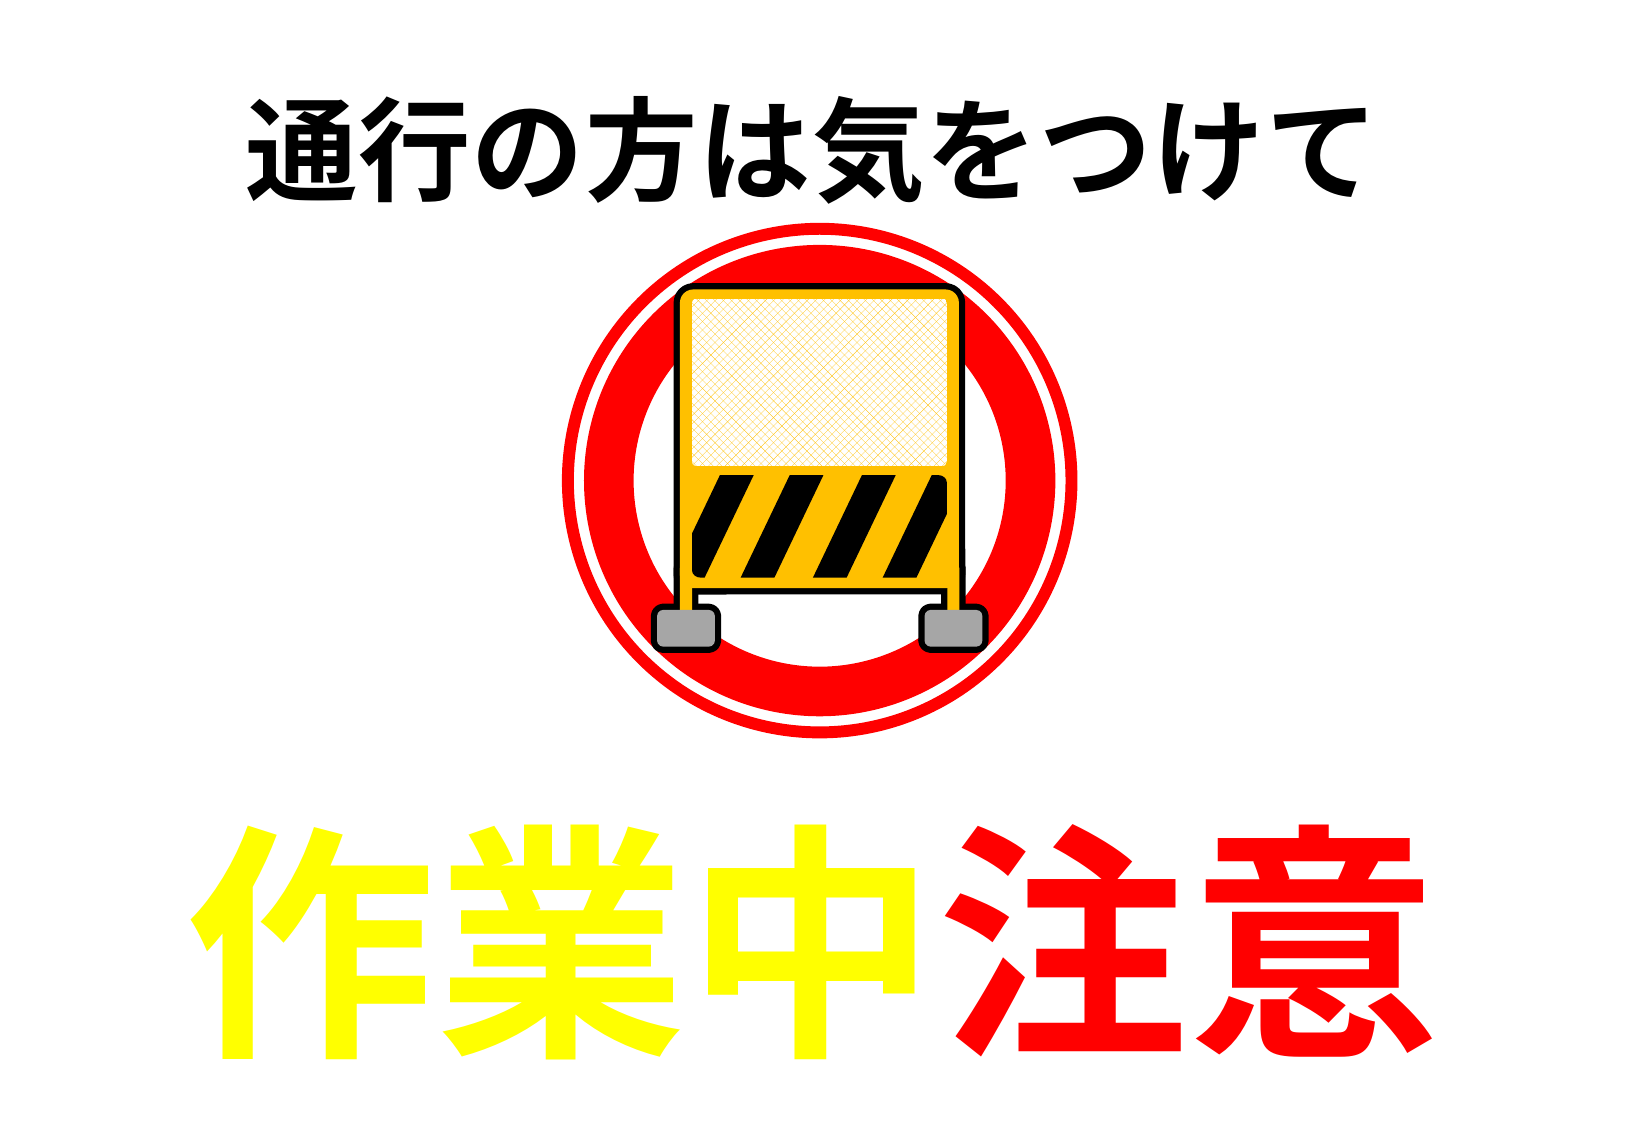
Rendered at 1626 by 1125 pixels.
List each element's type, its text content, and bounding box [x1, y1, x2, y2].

text_box 作業中注意 [0, 779, 1625, 1095]
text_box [561, 222, 1078, 739]
text_box 通行の方は気をつけて [0, 73, 1625, 223]
